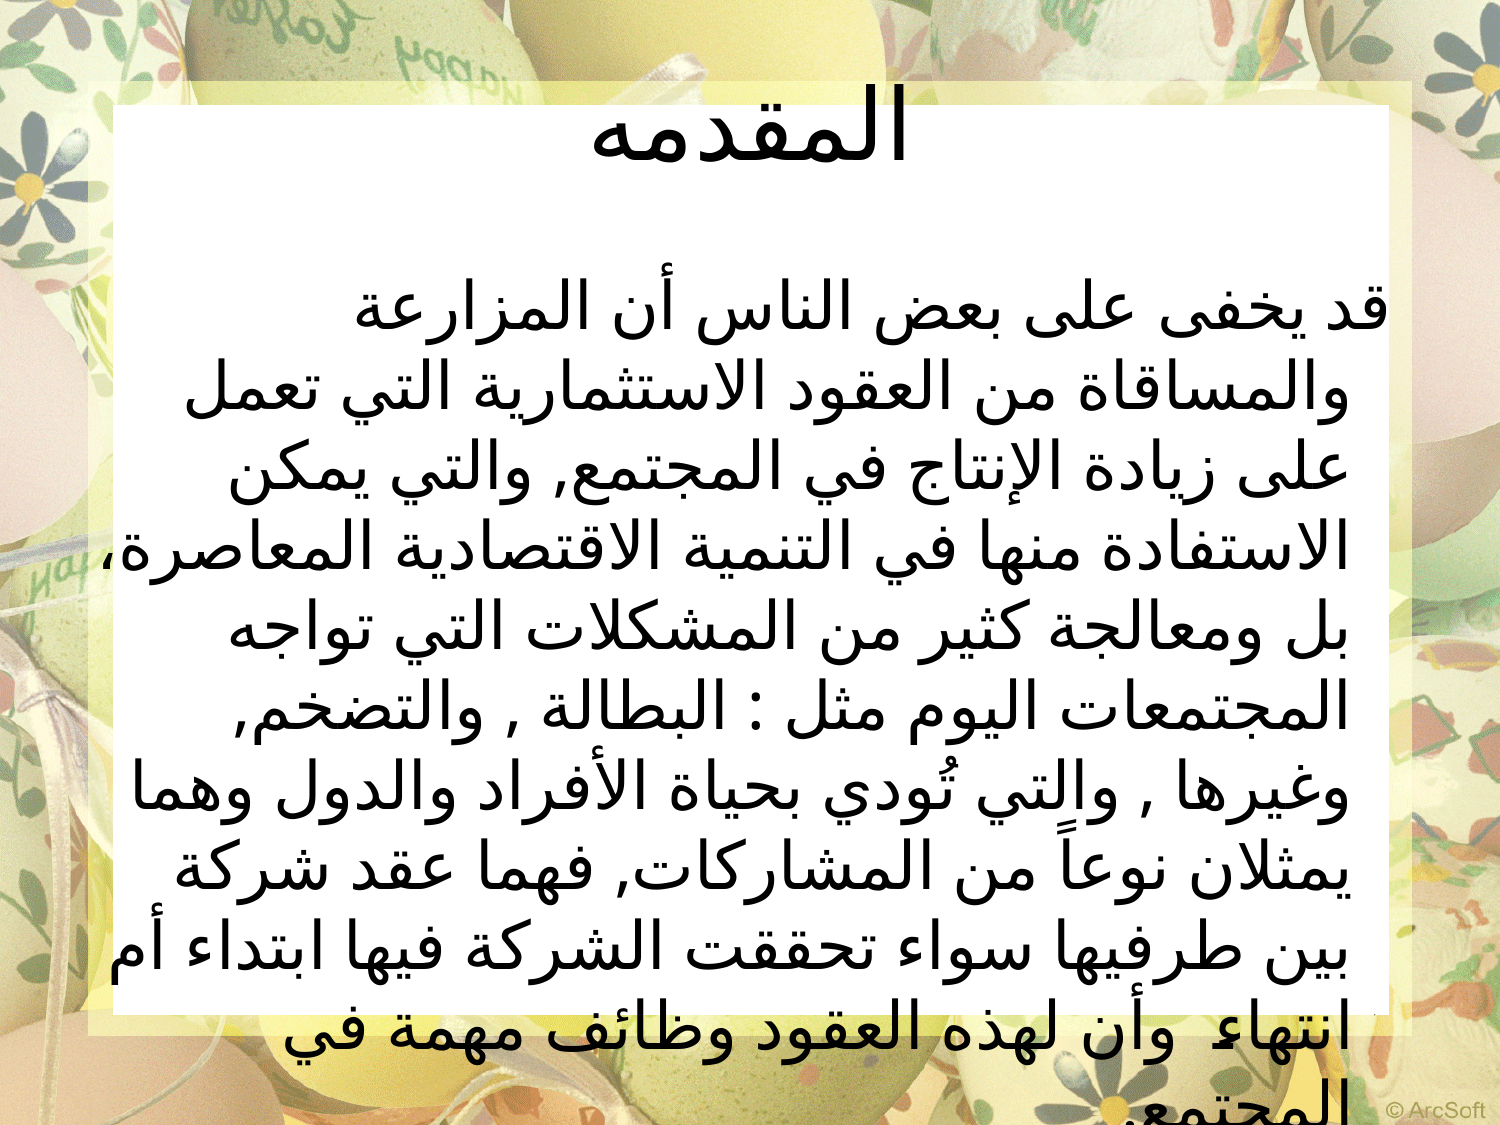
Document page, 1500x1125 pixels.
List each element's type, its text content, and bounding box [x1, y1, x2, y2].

title المقدمه [75, 45, 1425, 197]
picture [0, 0, 1500, 1125]
list قد يخفى على بعض الناس أن المزارعة والمساقاة من العقود الاستثمارية التي تعمل على زيادة الإنتاج في المجتمع, والتي يمكن الاستفادة منها في التنمية الاقتصادية المعاصرة، بل ومعالجة كثير من المشكلات التي تواجه المجتمعات اليوم مثل : البطالة , والتضخم, وغيرها , والتي تُودي بحياة الأفراد والدول وهما يمثلان نوعاً من المشاركات, فهما عقد شركة بين طرفيها سواء تحققت الشركة فيها ابتداء أم انتهاء وأن لهذه العقود وظائف مهمة في المجتمع. [75, 255, 1425, 1005]
